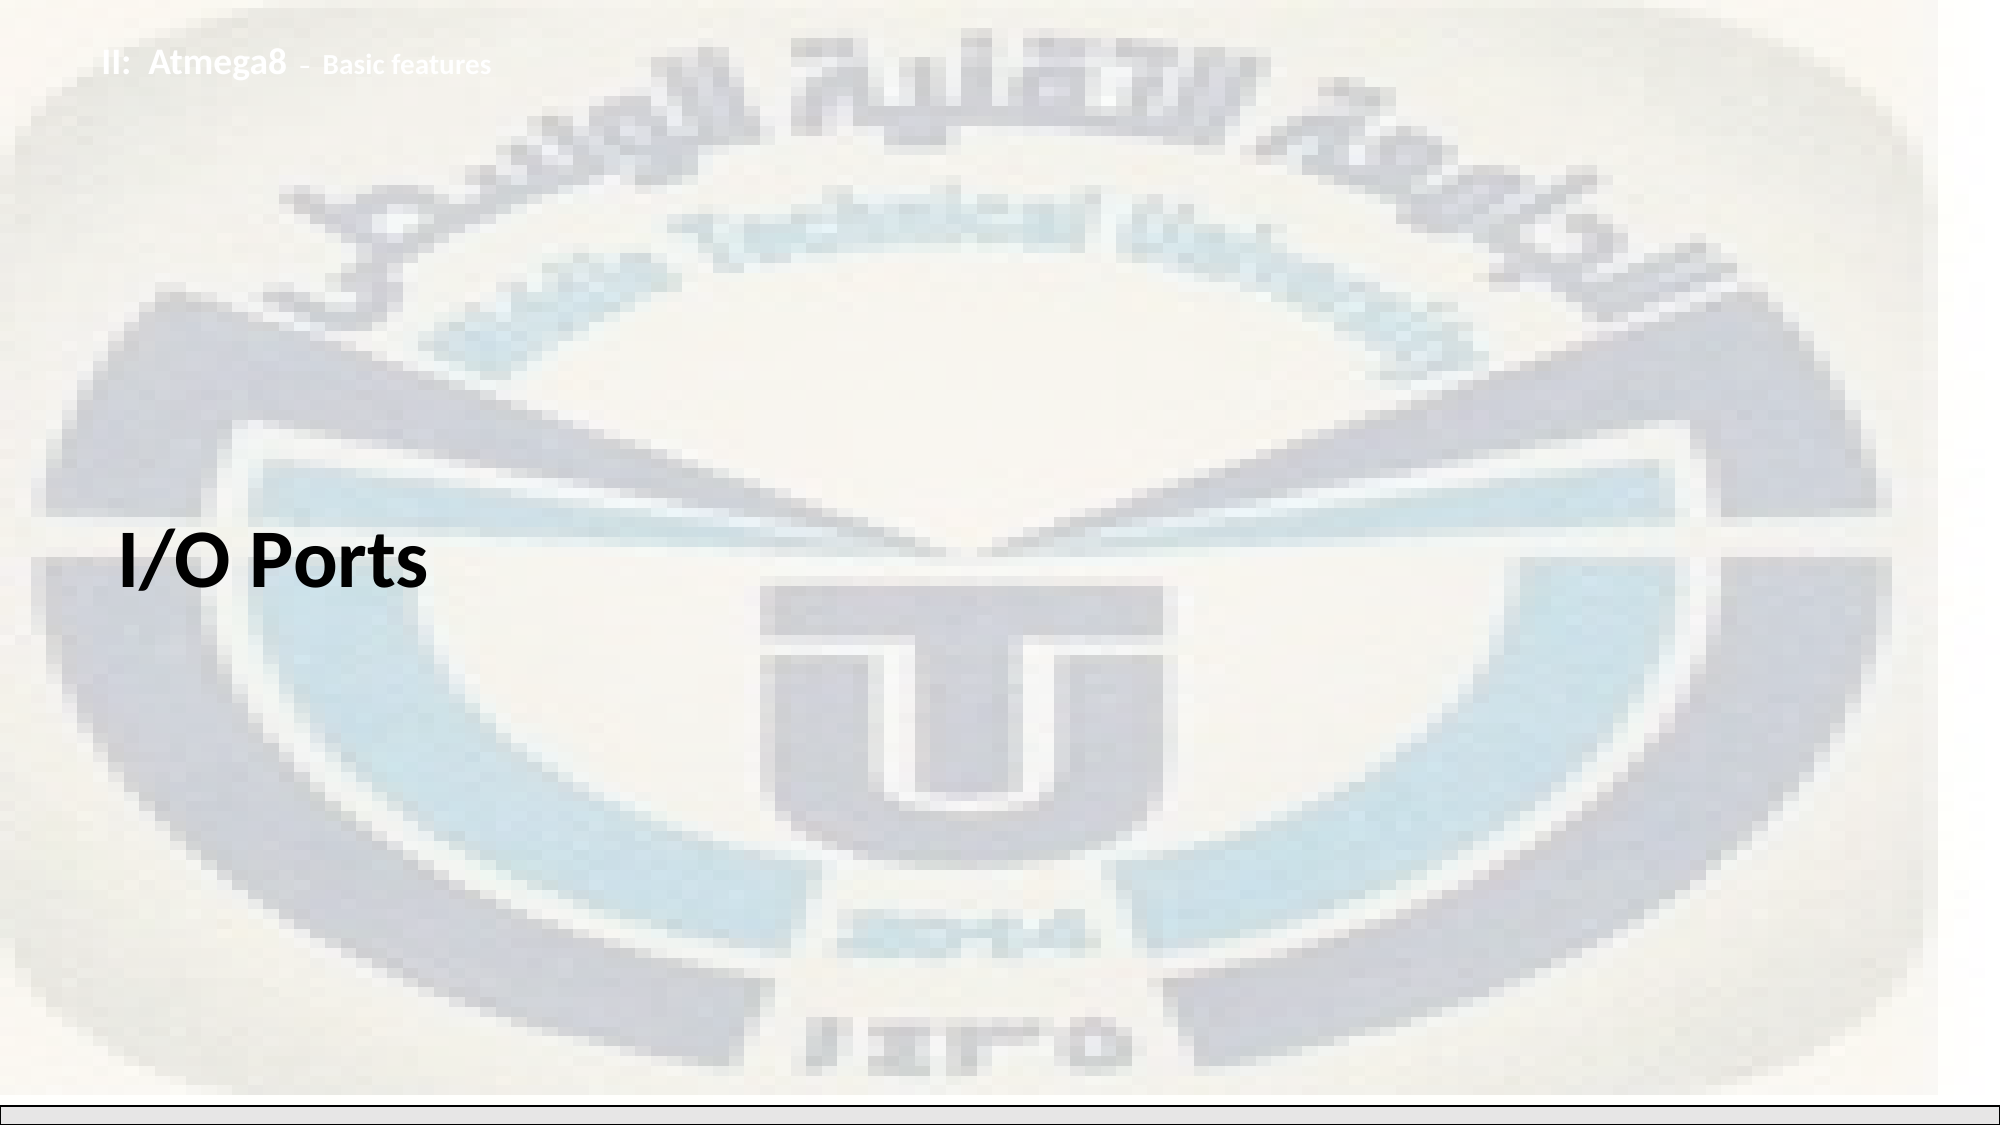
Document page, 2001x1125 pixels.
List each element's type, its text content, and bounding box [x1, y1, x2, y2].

text_box II: Atmega8 – Basic features [86, 29, 1457, 90]
text_box I/O Ports [102, 397, 1961, 612]
text_box [0, 1105, 2000, 1125]
text_box Label Operator Operand[s] ;Comment INIT: mov ax, bx ; Copy contents of bx into ax Label - INIT: Operator - mov Operands - ax and bx Comment - alphanumeric string between ; and \n Not case sensitive Unlike other assemblers, destination operand is first mov is the mnemonic that the assembler translates into an opcode [0, 0, 2000, 1105]
